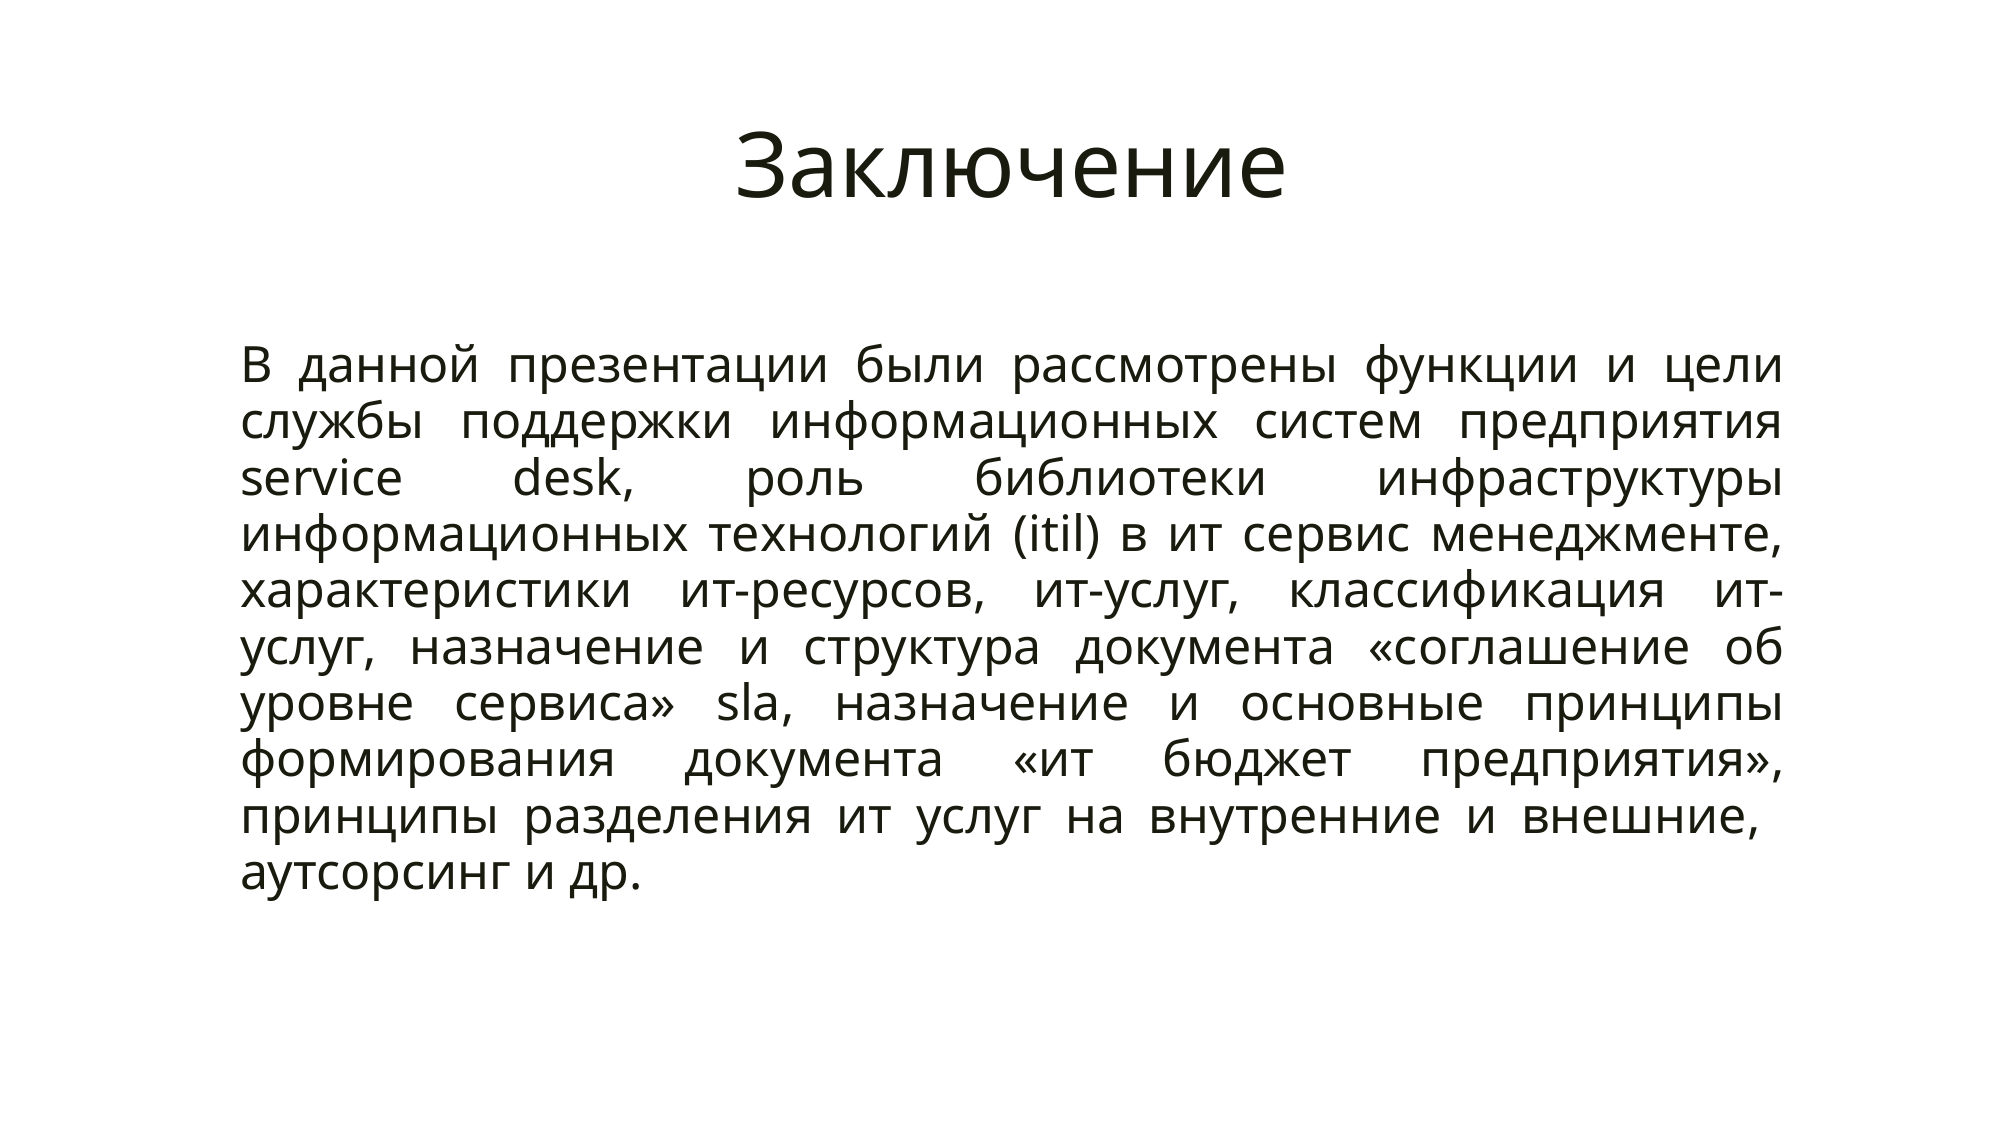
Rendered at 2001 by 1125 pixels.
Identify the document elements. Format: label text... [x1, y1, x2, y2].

title Заключение [225, 112, 1800, 225]
list В данной презентации были рассмотрены функции и цели службы поддержки информационных систем предприятия service desk, роль библиотеки инфраструктуры информационных технологий (itil) в ит сервис менеджменте, характеристики ит-ресурсов, ит-услуг, классификация ит-услуг, назначение и структура документа «соглашение об уровне сервиса» sla, назначение и основные принципы формирования документа «ит бюджет предприятия», принципы разделения ит услуг на внутренние и внешние, аутсорсинг и др. [225, 329, 1800, 917]
